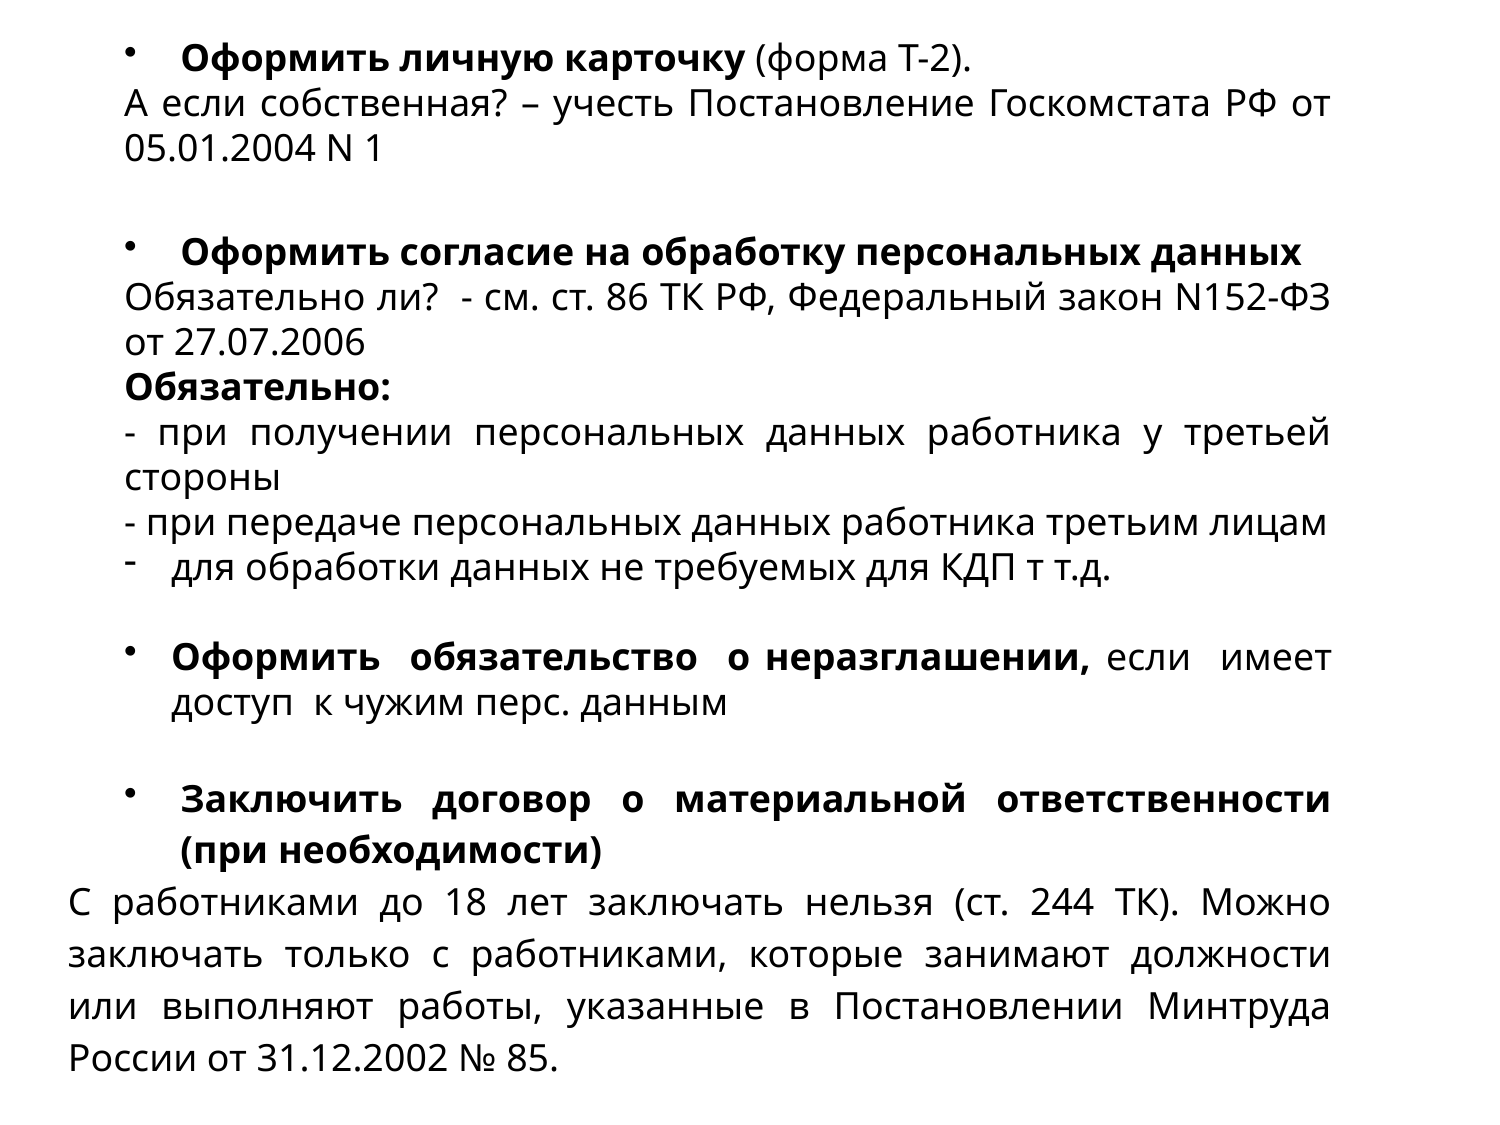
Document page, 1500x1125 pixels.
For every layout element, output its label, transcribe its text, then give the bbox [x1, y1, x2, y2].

text_box Оформить личную карточку (форма Т-2). А если собственная? – учесть Постановление Госкомстата РФ от 05.01.2004 N 1 Оформить согласие на обработку персональных данных Обязательно ли? - см. ст. 86 ТК РФ, Федеральный закон N152-ФЗ от 27.07.2006 Обязательно: - при получении персональных данных работника у третьей стороны - при передаче персональных данных работника третьим лицам для обработки данных не требуемых для КДП т т.д. Оформить обязательство о неразглашении, если имеет доступ к чужим перс. данным Заключить договор о материальной ответственности (при необходимости) С работниками до 18 лет заключать нельзя (ст. 244 ТК). Можно заключать только с работниками, которые занимают должности или выполняют работы, указанные в Постановлении Минтруда России от 31.12.2002 № 85. [52, 26, 1348, 1125]
